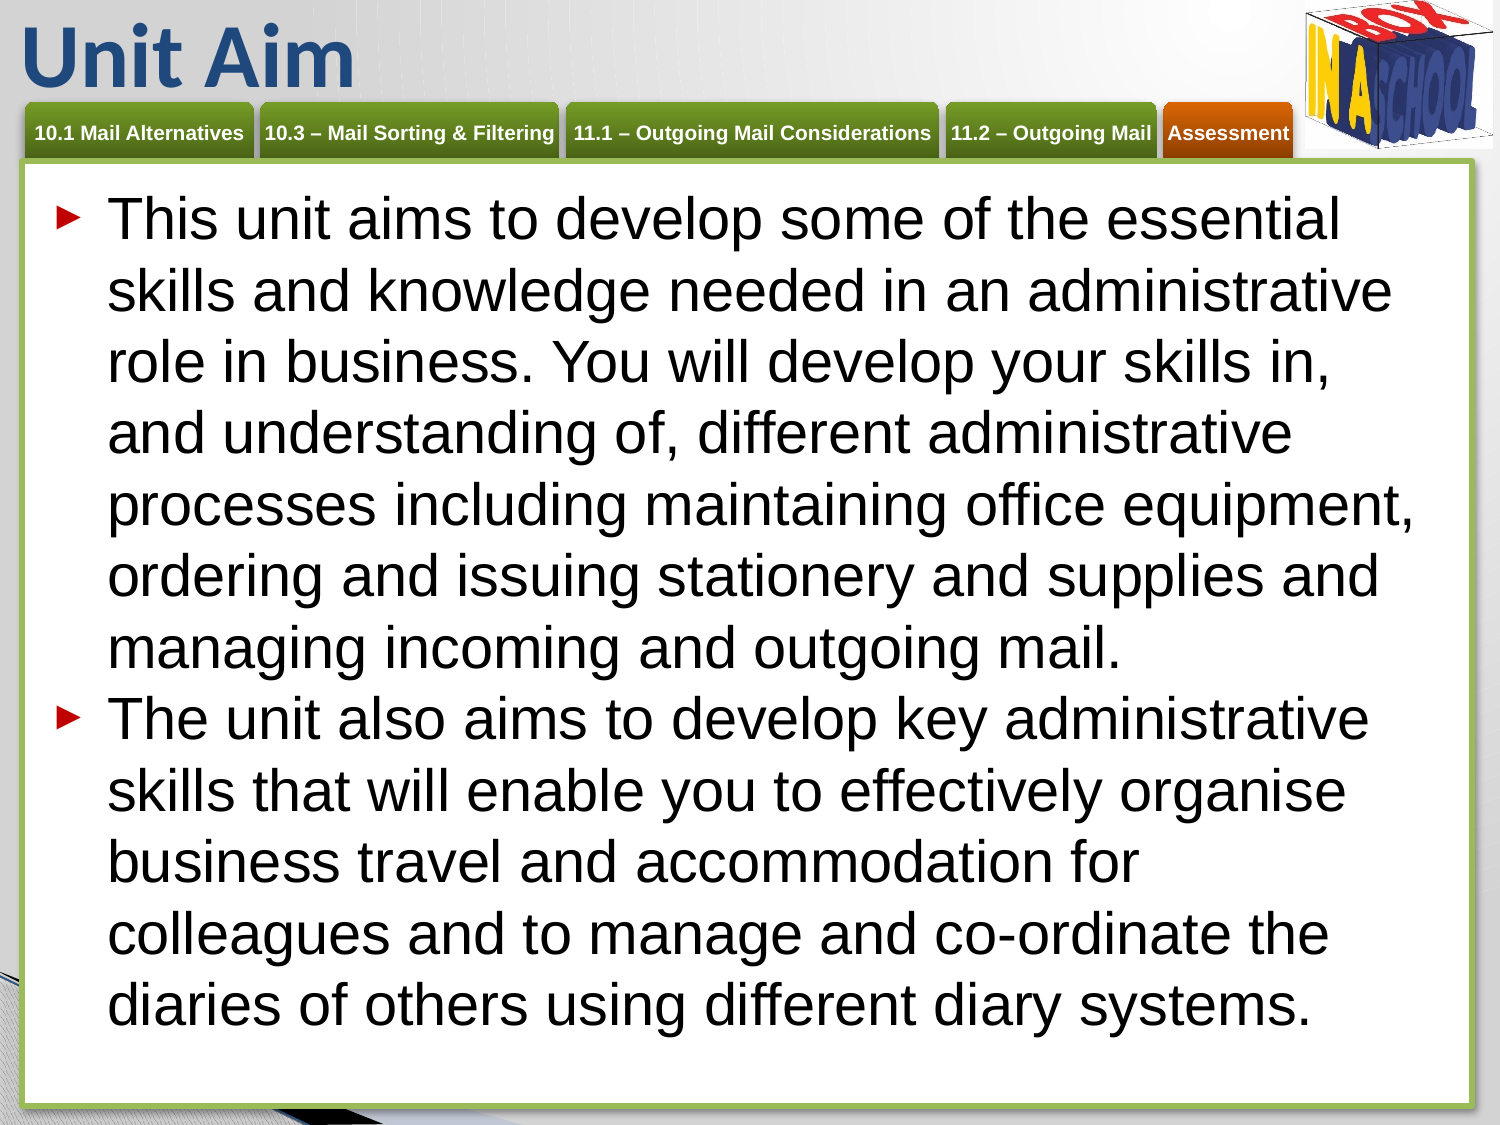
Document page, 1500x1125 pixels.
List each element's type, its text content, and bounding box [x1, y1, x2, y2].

picture [1305, 0, 1494, 149]
title Unit Aim [5, 0, 1270, 102]
picture [281, 1114, 303, 1125]
text_box This unit aims to develop some of the essential skills and knowledge needed in an administrative role in business. You will develop your skills in, and understanding of, different administrative processes including maintaining office equipment, ordering and issuing stationery and supplies and managing incoming and outgoing mail. The unit also aims to develop key administrative skills that will enable you to effectively organise business travel and accommodation for colleagues and to manage and co-ordinate the diaries of others using different diary systems. [34, 172, 1454, 1045]
